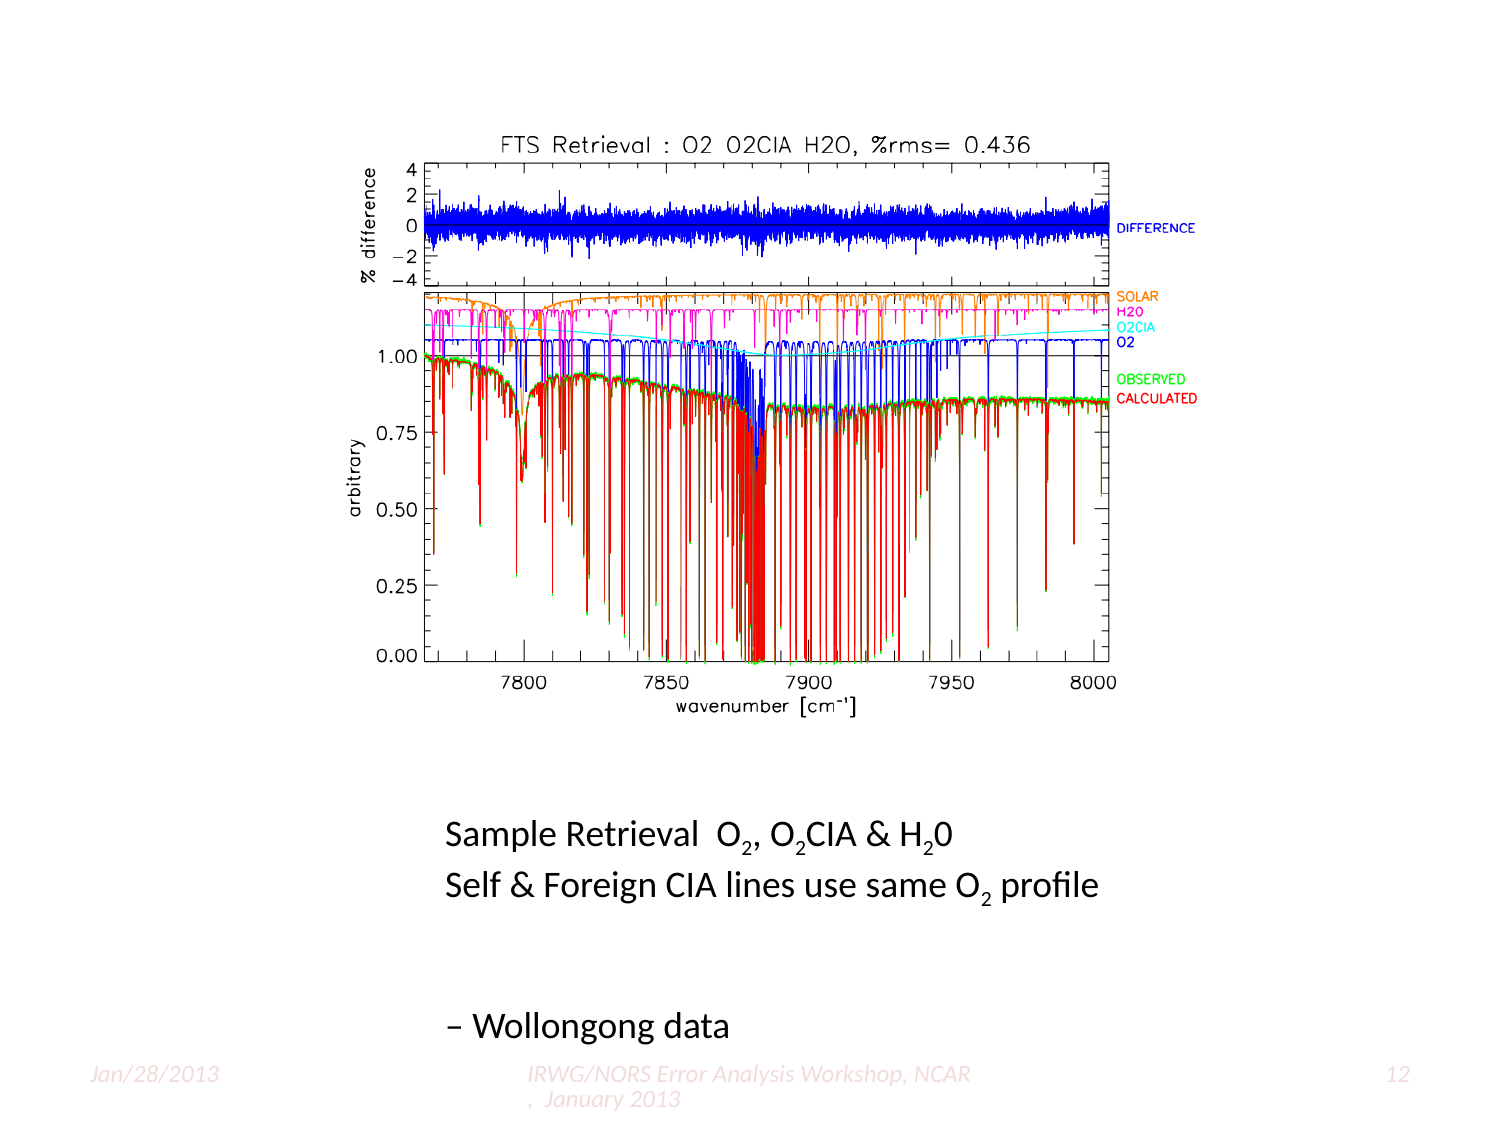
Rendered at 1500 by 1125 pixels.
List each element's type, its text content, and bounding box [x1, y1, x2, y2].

text_box Sample Retrieval O2, O2CIA & H20 Self & Foreign CIA lines use same O2 profile – Wollongong data [430, 866, 1115, 1054]
footer IRWG/NORS Error Analysis Workshop, NCAR, January 2013 [512, 1042, 988, 1103]
picture [249, 74, 1263, 858]
slide_number 12 [1074, 1042, 1425, 1103]
slide_number Jan/28/2013 [75, 1042, 425, 1103]
